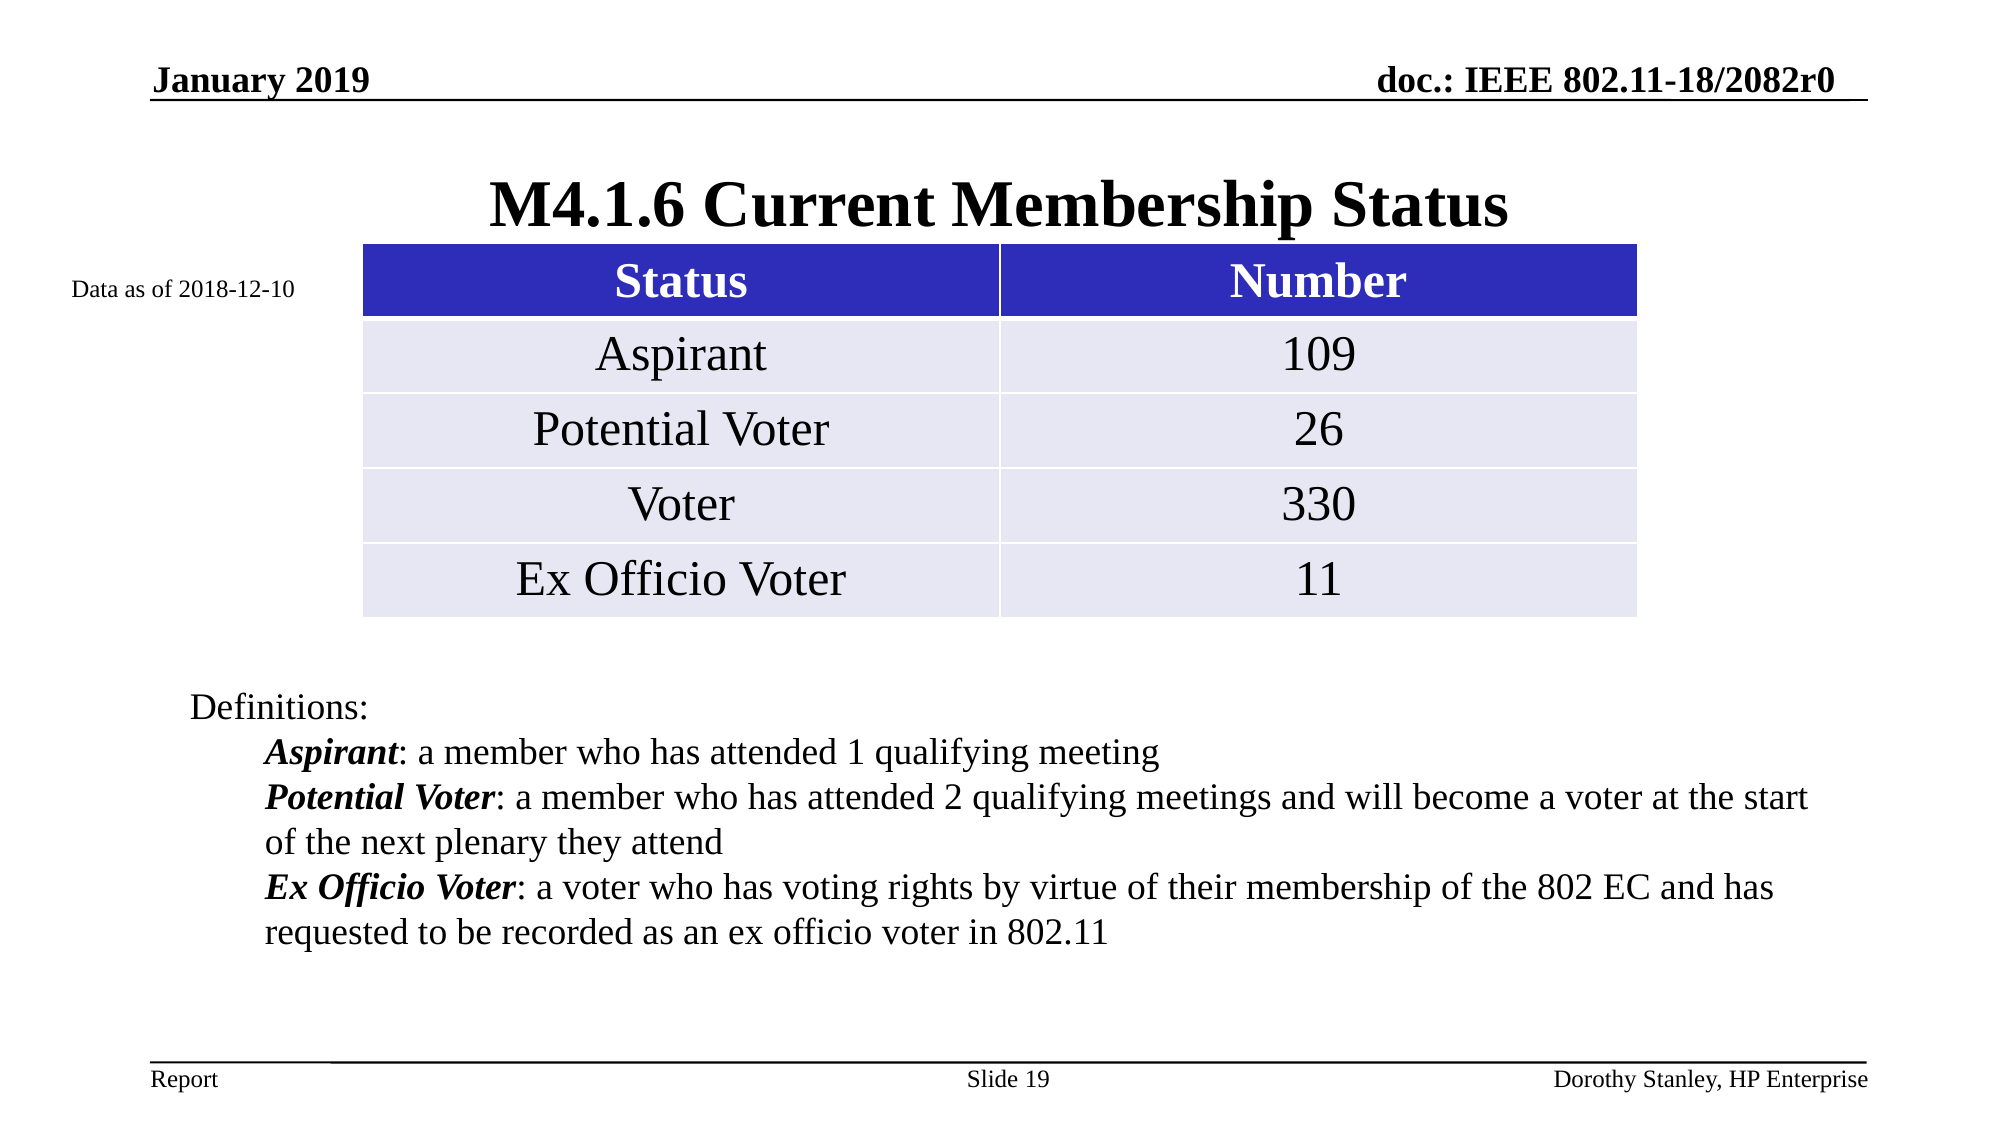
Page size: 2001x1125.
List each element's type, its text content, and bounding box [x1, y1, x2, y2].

table_cell Aspirant [363, 321, 999, 392]
table_cell Potential Voter [363, 394, 999, 467]
table_header Status [363, 244, 999, 316]
table_cell 11 [1001, 544, 1637, 617]
text_box Data as of 2018-12-10 [56, 264, 362, 310]
table_cell 26 [1001, 394, 1637, 467]
text_box Definitions: Aspirant: a member who has attended 1 qualifying meeting Potential Voter: a member who has attended 2 qualifying meetings and will become a voter at the start of the next plenary they attend Ex Officio Voter: a voter who has voting rights by virtue of their membership of the 802 EC and has requested to be recorded as an ex officio voter in 802.11 [174, 674, 1850, 960]
title M4.1.6 Current Membership Status [150, 112, 1850, 288]
table_cell 109 [1001, 321, 1637, 392]
slide_number Slide 19 [964, 1061, 1053, 1093]
footer Dorothy Stanley, HP Enterprise [1512, 1061, 1869, 1093]
table_cell 330 [1001, 469, 1637, 542]
table_cell Voter [363, 469, 999, 542]
table_cell Ex Officio Voter [363, 544, 999, 617]
table_header Number [1001, 244, 1637, 316]
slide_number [152, 54, 406, 101]
